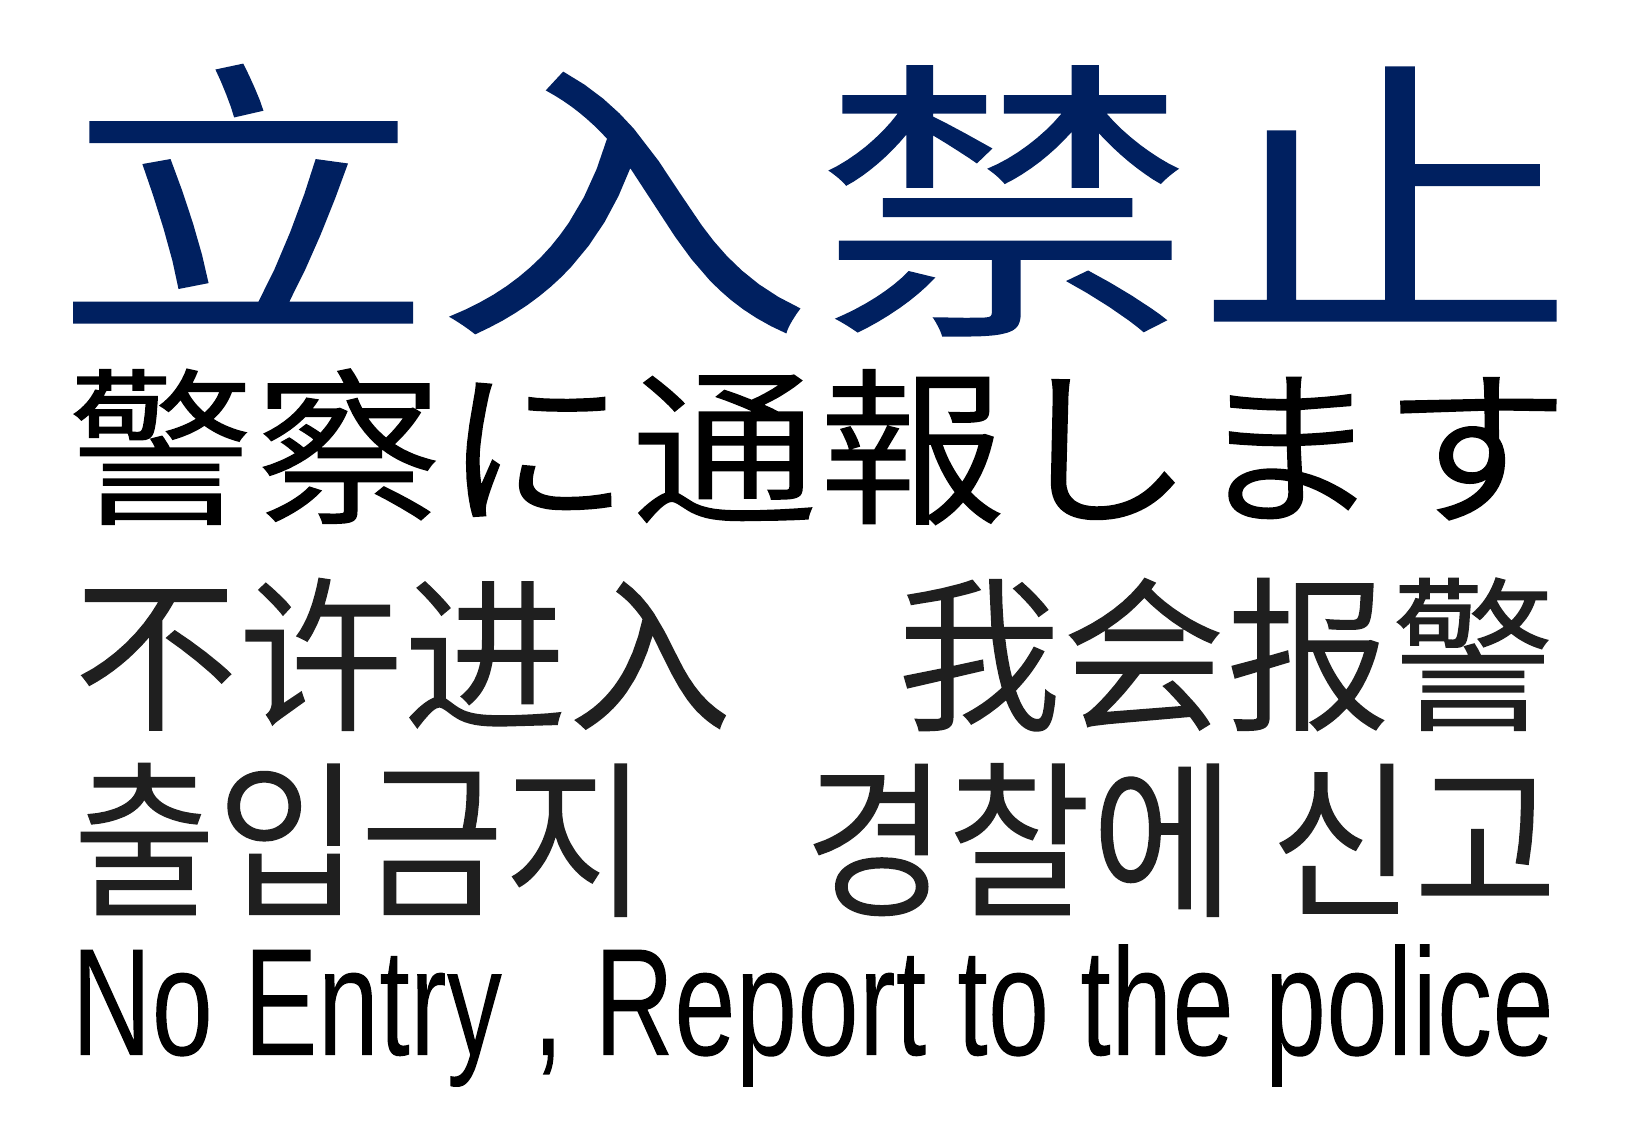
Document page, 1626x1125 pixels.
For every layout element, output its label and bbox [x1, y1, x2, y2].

text_box [72, 63, 1557, 526]
text_box [80, 576, 1550, 1088]
